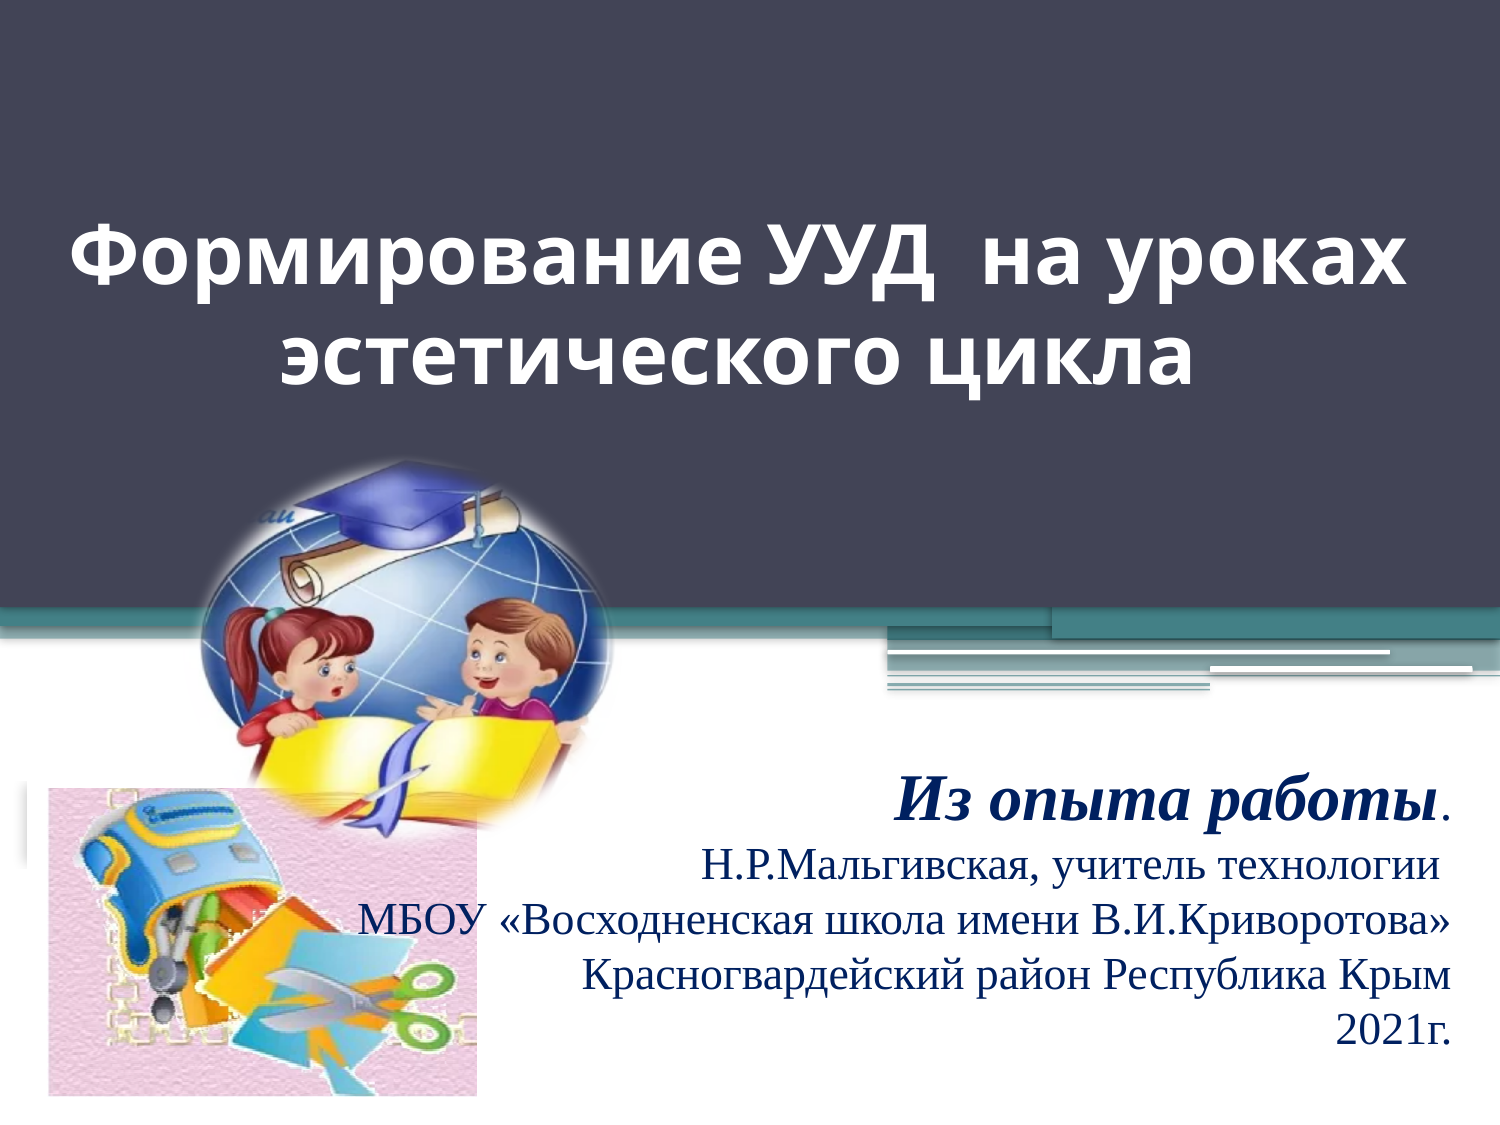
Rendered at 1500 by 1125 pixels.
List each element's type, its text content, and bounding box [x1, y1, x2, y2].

text_box Из опыта работы. Н.Р.Мальгивская, учитель технологии МБОУ «Восходненская школа имени В.И.Криворотова» Красногвардейский район Республика Крым 2021г. [483, 746, 1467, 1061]
title Формирование УУД на уроках эстетического цикла [47, 111, 1430, 409]
picture [47, 450, 624, 1098]
